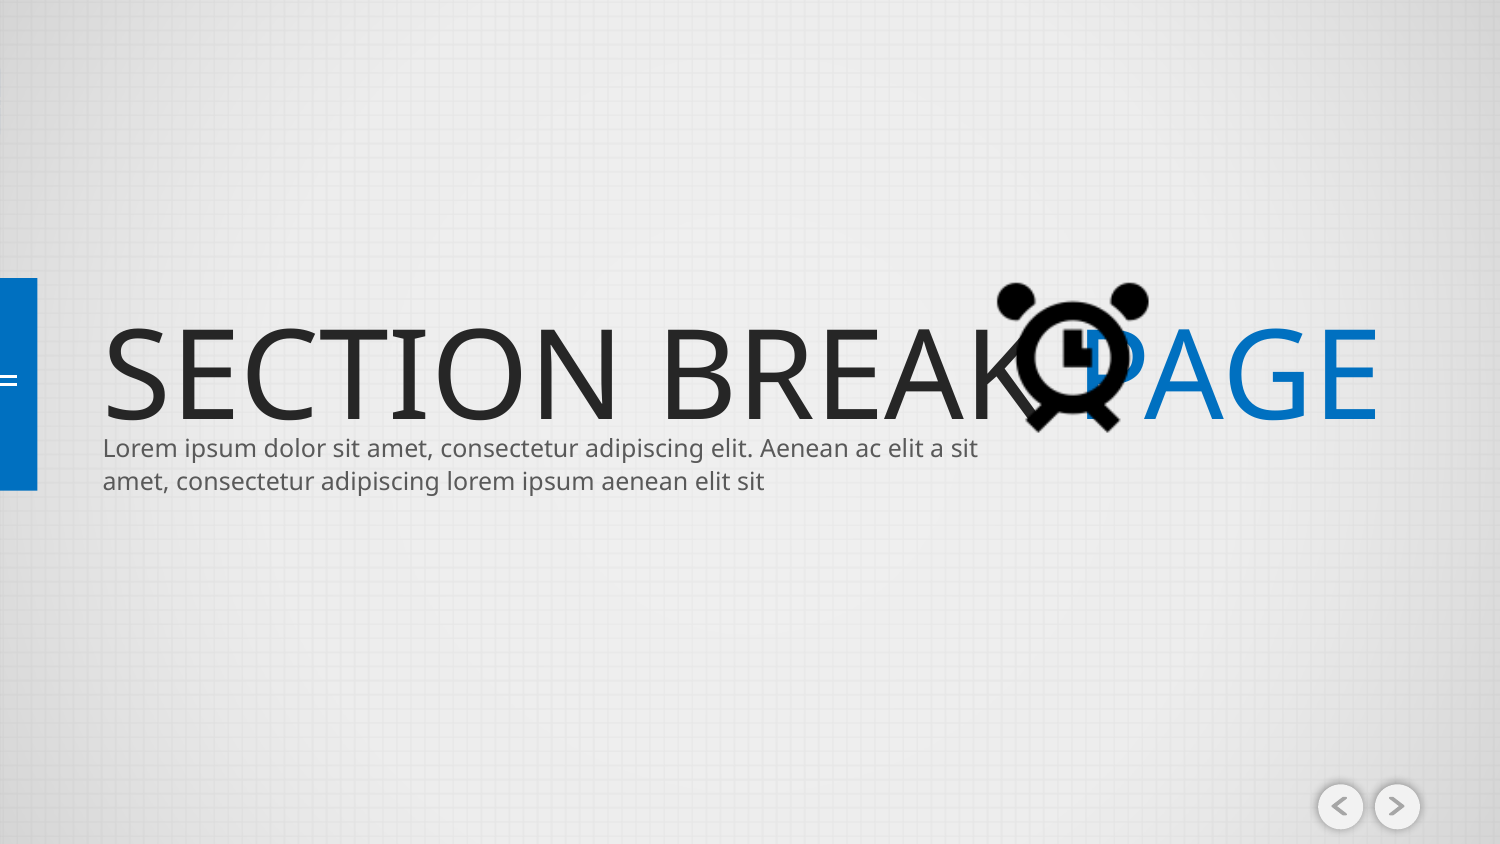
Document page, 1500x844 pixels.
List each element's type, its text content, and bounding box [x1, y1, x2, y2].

picture [0, 0, 1500, 844]
list SECTION BREAK PAGE [87, 271, 986, 421]
list SECTION BREAK PAGE [1150, 271, 1425, 472]
list Lorem ipsum dolor sit amet, consectetur adipiscing elit. Aenean ac elit a sit amet, consectetur adipiscing lorem ipsum aenean elit sit [87, 421, 1150, 516]
